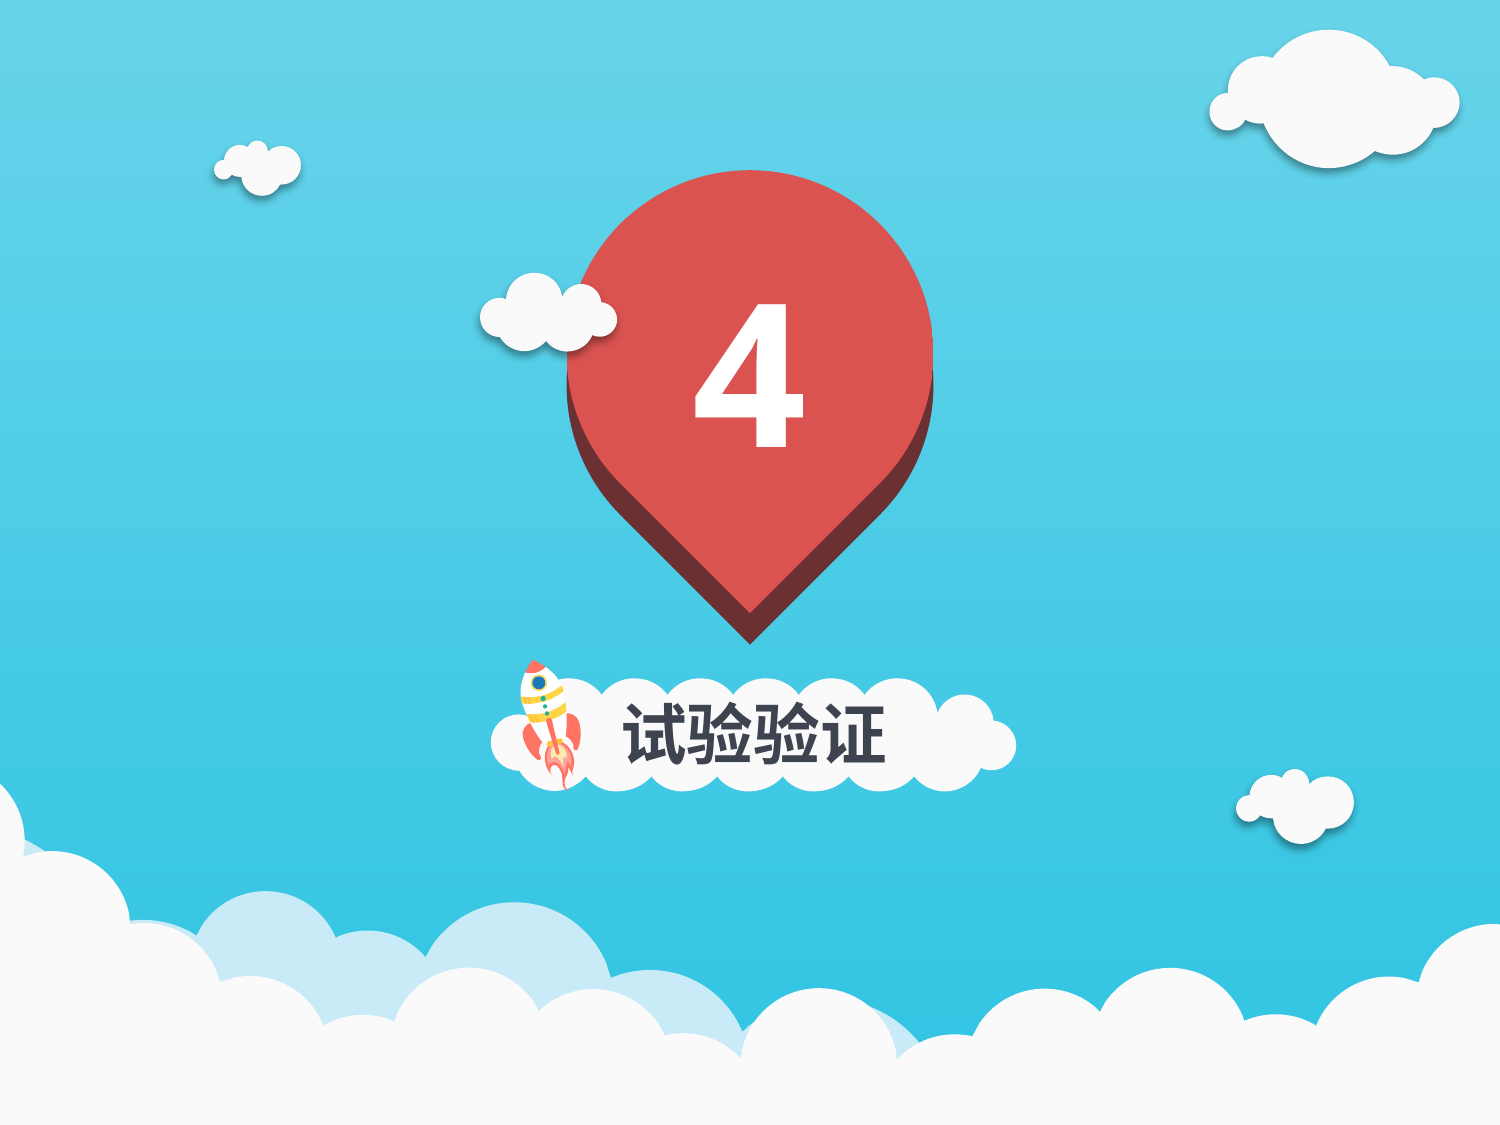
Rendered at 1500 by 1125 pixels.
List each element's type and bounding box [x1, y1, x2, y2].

text_box [214, 140, 301, 196]
text_box [1209, 29, 1460, 169]
text_box [1236, 769, 1354, 844]
text_box [480, 272, 566, 352]
text_box [566, 170, 934, 569]
text_box [490, 659, 1017, 792]
